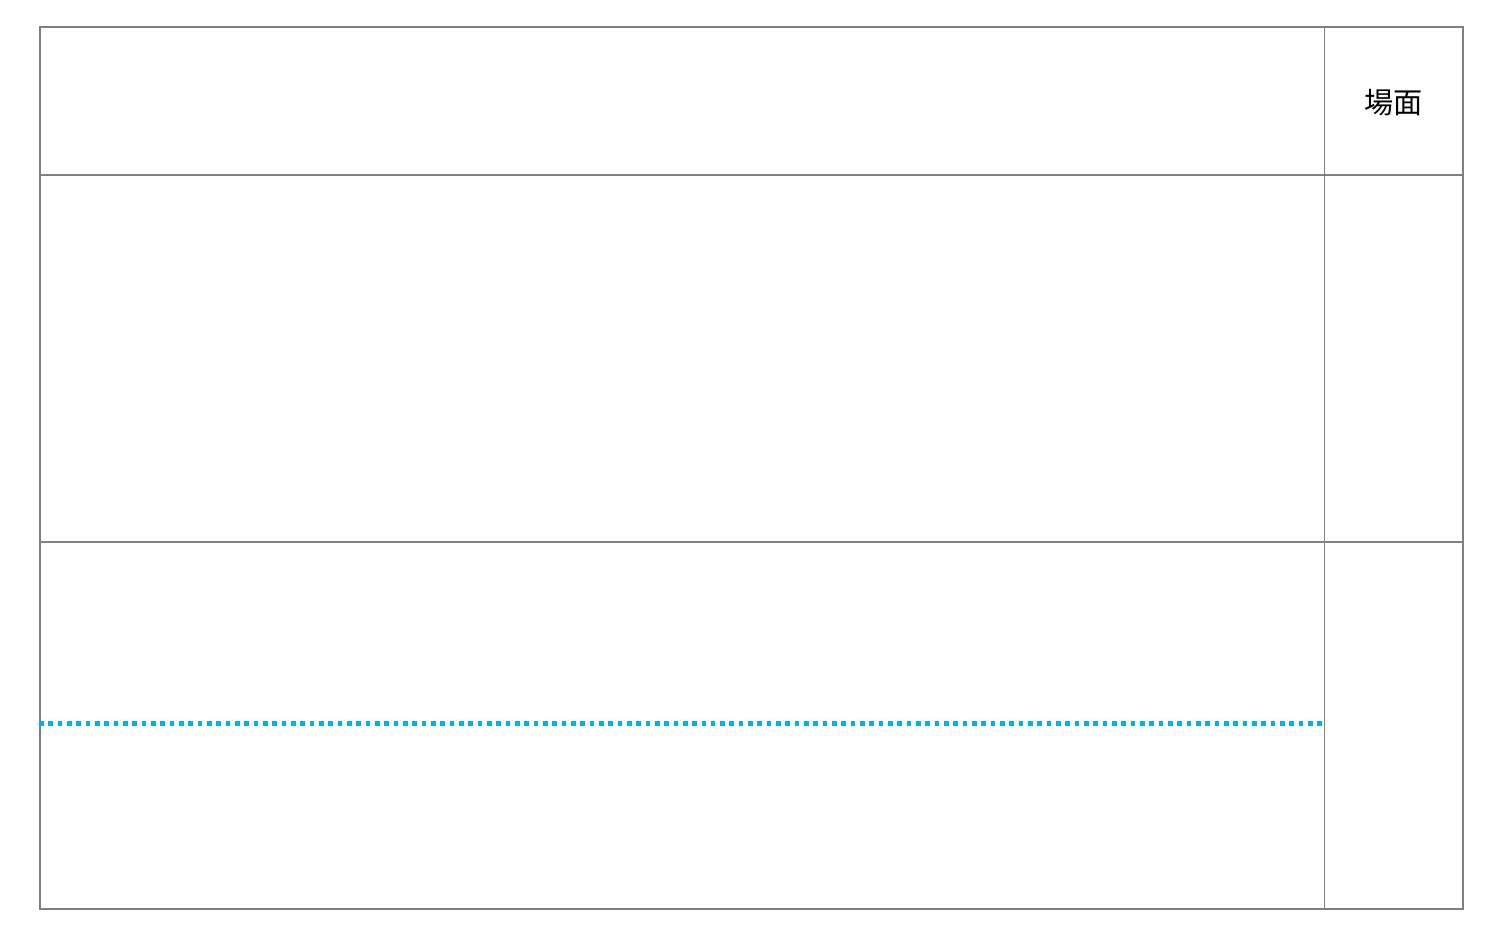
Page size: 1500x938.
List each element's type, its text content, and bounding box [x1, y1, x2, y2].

table_header 場面 [1325, 28, 1462, 174]
table_header [41, 28, 1324, 174]
table_cell [41, 176, 1324, 541]
table_cell [1325, 176, 1462, 541]
table_cell [1325, 543, 1462, 908]
table_cell [41, 543, 1324, 908]
